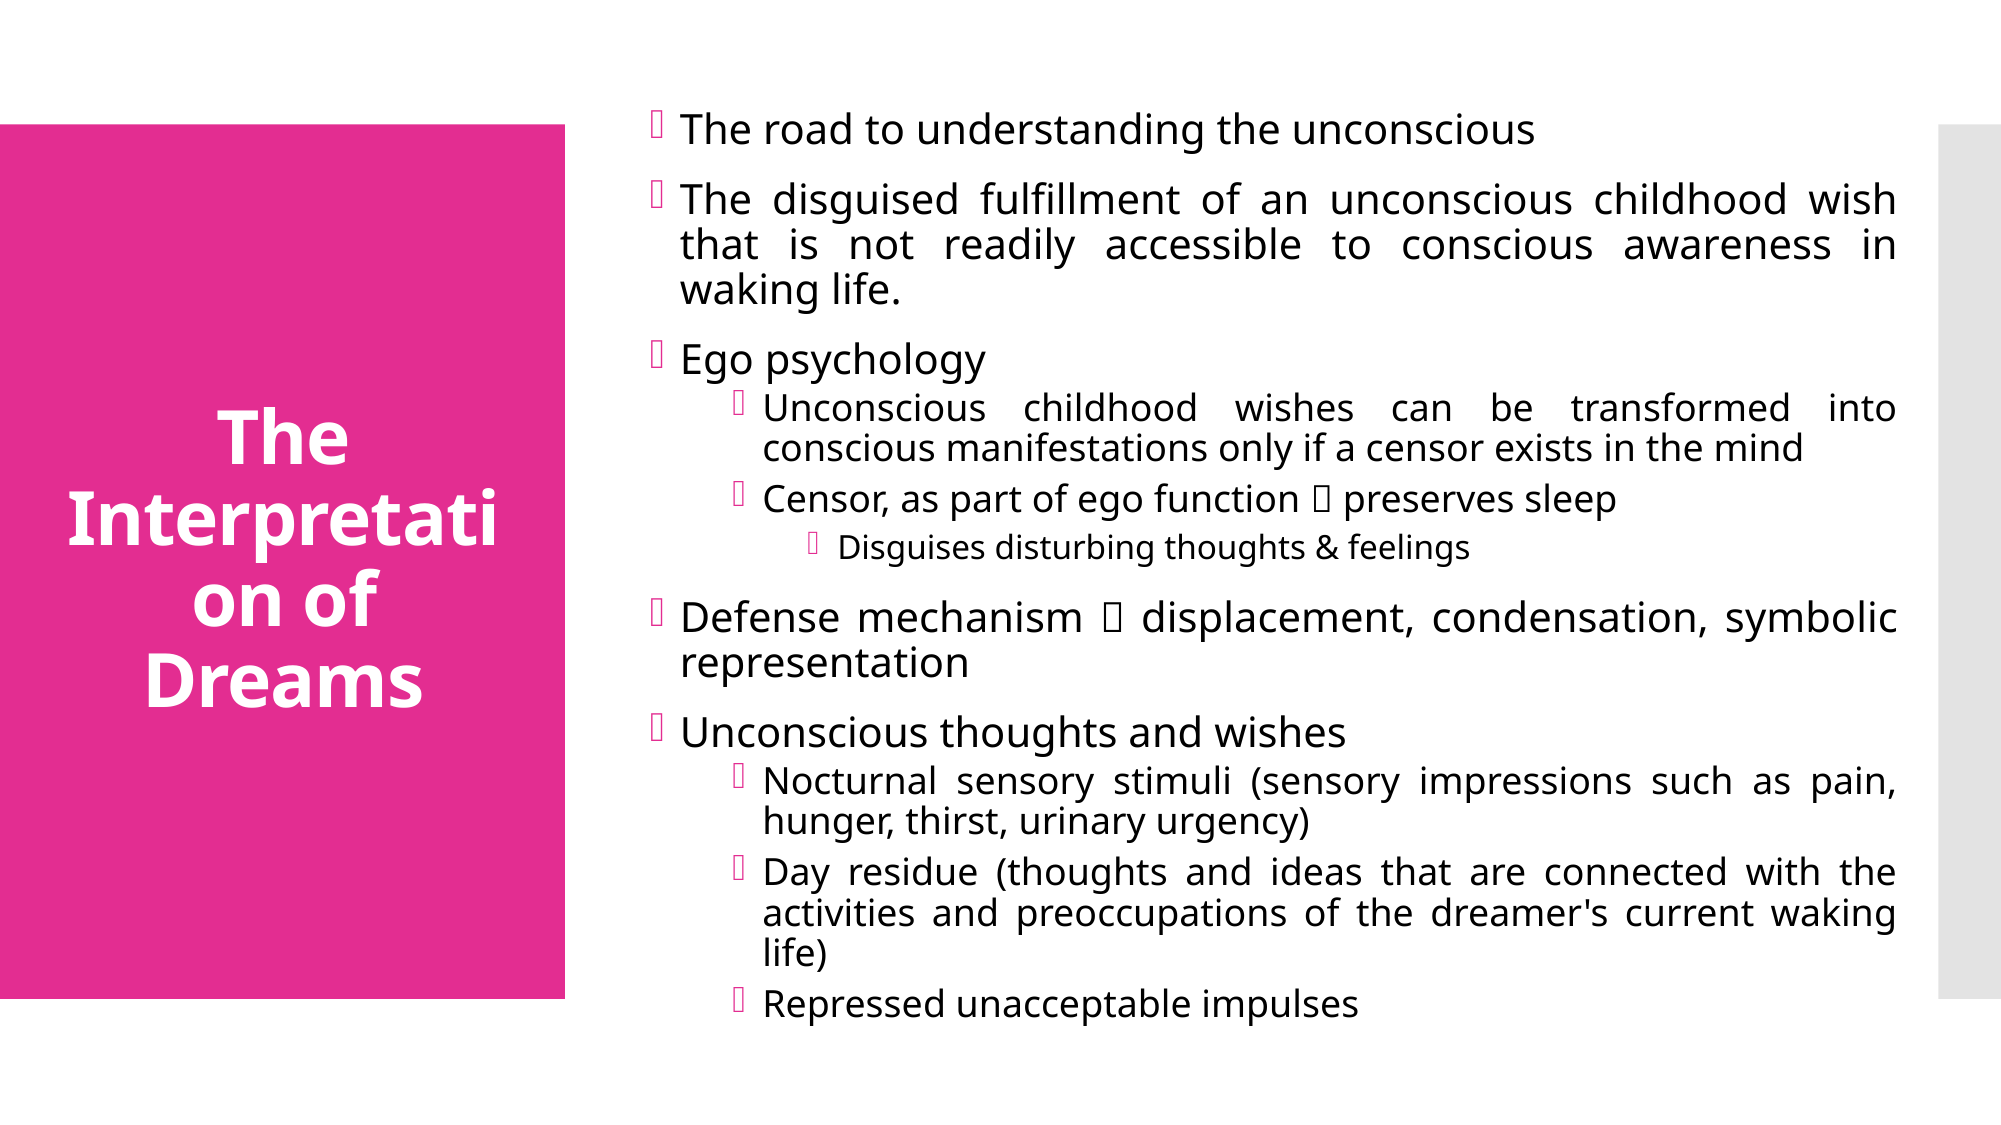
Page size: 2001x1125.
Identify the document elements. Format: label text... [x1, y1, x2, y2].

title The Interpretation of Dreams [41, 184, 525, 940]
list The road to understanding the unconscious The disguised fulfillment of an unconscious childhood wish that is not readily accessible to conscious awareness in waking life. Ego psychology Unconscious childhood wishes can be transformed into conscious manifestations only if a censor exists in the mind Censor, as part of ego function  preserves sleep Disguises disturbing thoughts & feelings Defense mechanism  displacement, condensation, symbolic representation Unconscious thoughts and wishes Nocturnal sensory stimuli (sensory impressions such as pain, hunger, thirst, urinary urgency) Day residue (thoughts and ideas that are connected with the activities and preoccupations of the dreamer's current waking life) Repressed unacceptable impulses [634, 51, 1914, 1083]
